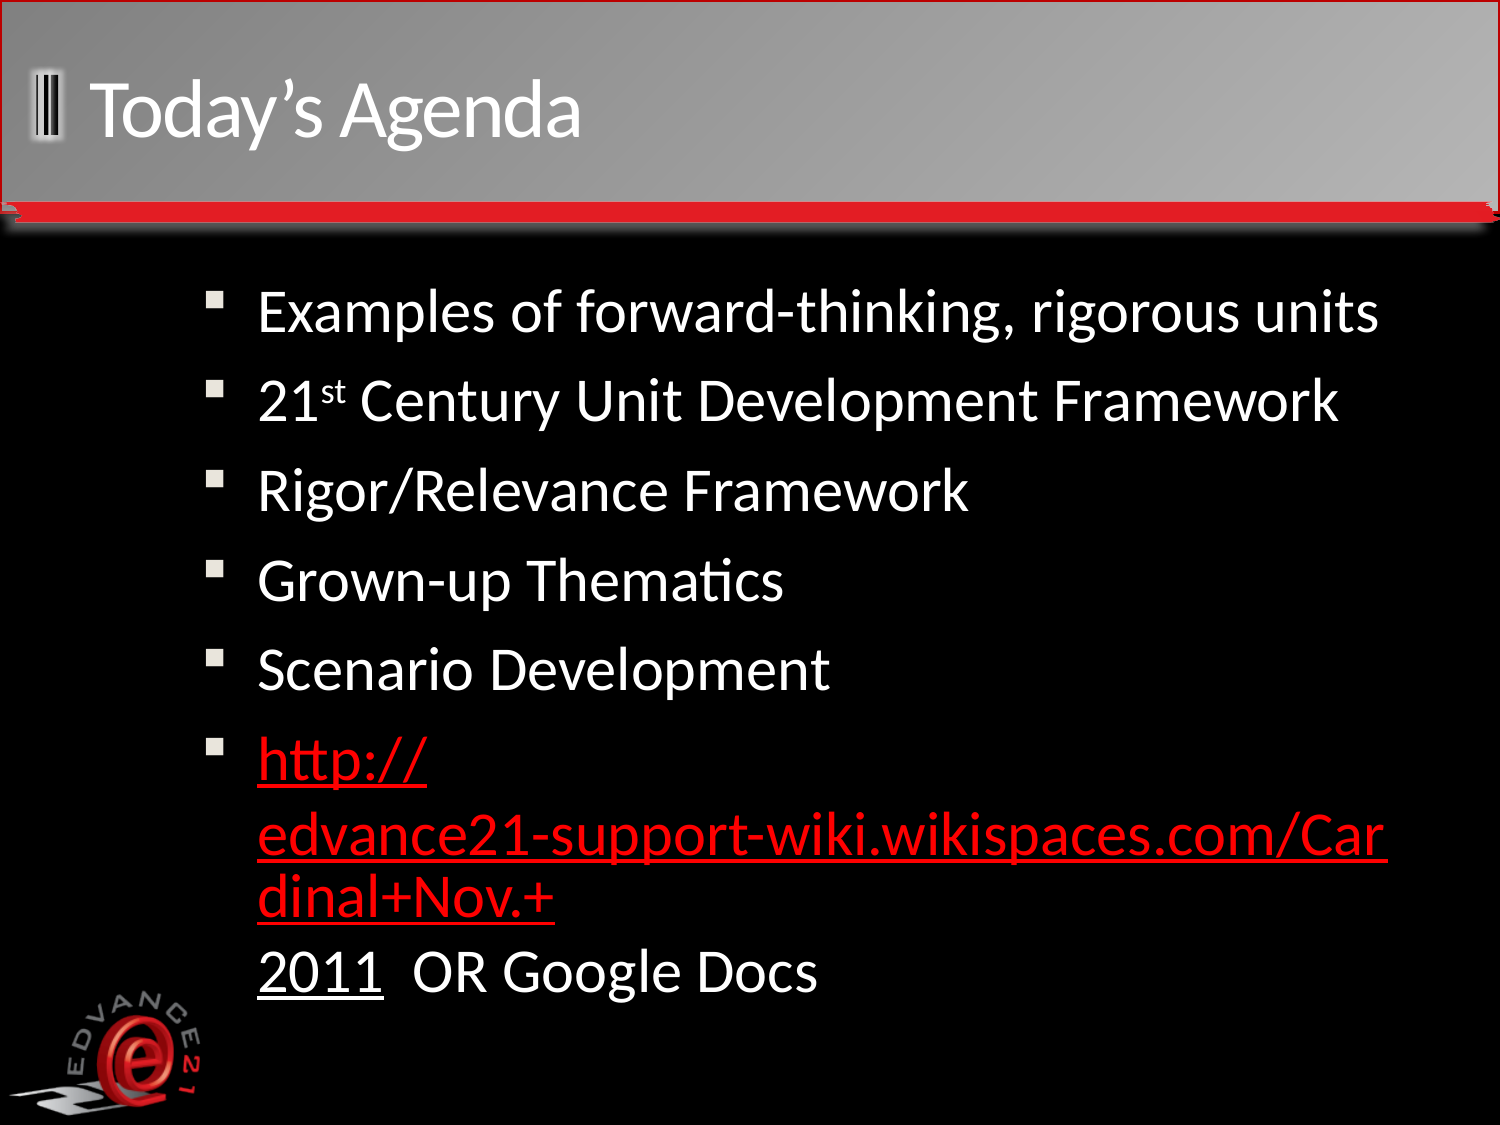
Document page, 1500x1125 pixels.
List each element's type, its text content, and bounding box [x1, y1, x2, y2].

picture [0, 983, 225, 1125]
title Today’s Agenda [75, 46, 1425, 188]
list Examples of forward-thinking, rigorous units 21st Century Unit Development Framework Rigor/Relevance Framework Grown-up Thematics Scenario Development http://edvance21-support-wiki.wikispaces.com/Cardinal+Nov.+2011 OR Google Docs [174, 262, 1425, 1043]
picture [0, 199, 1500, 225]
